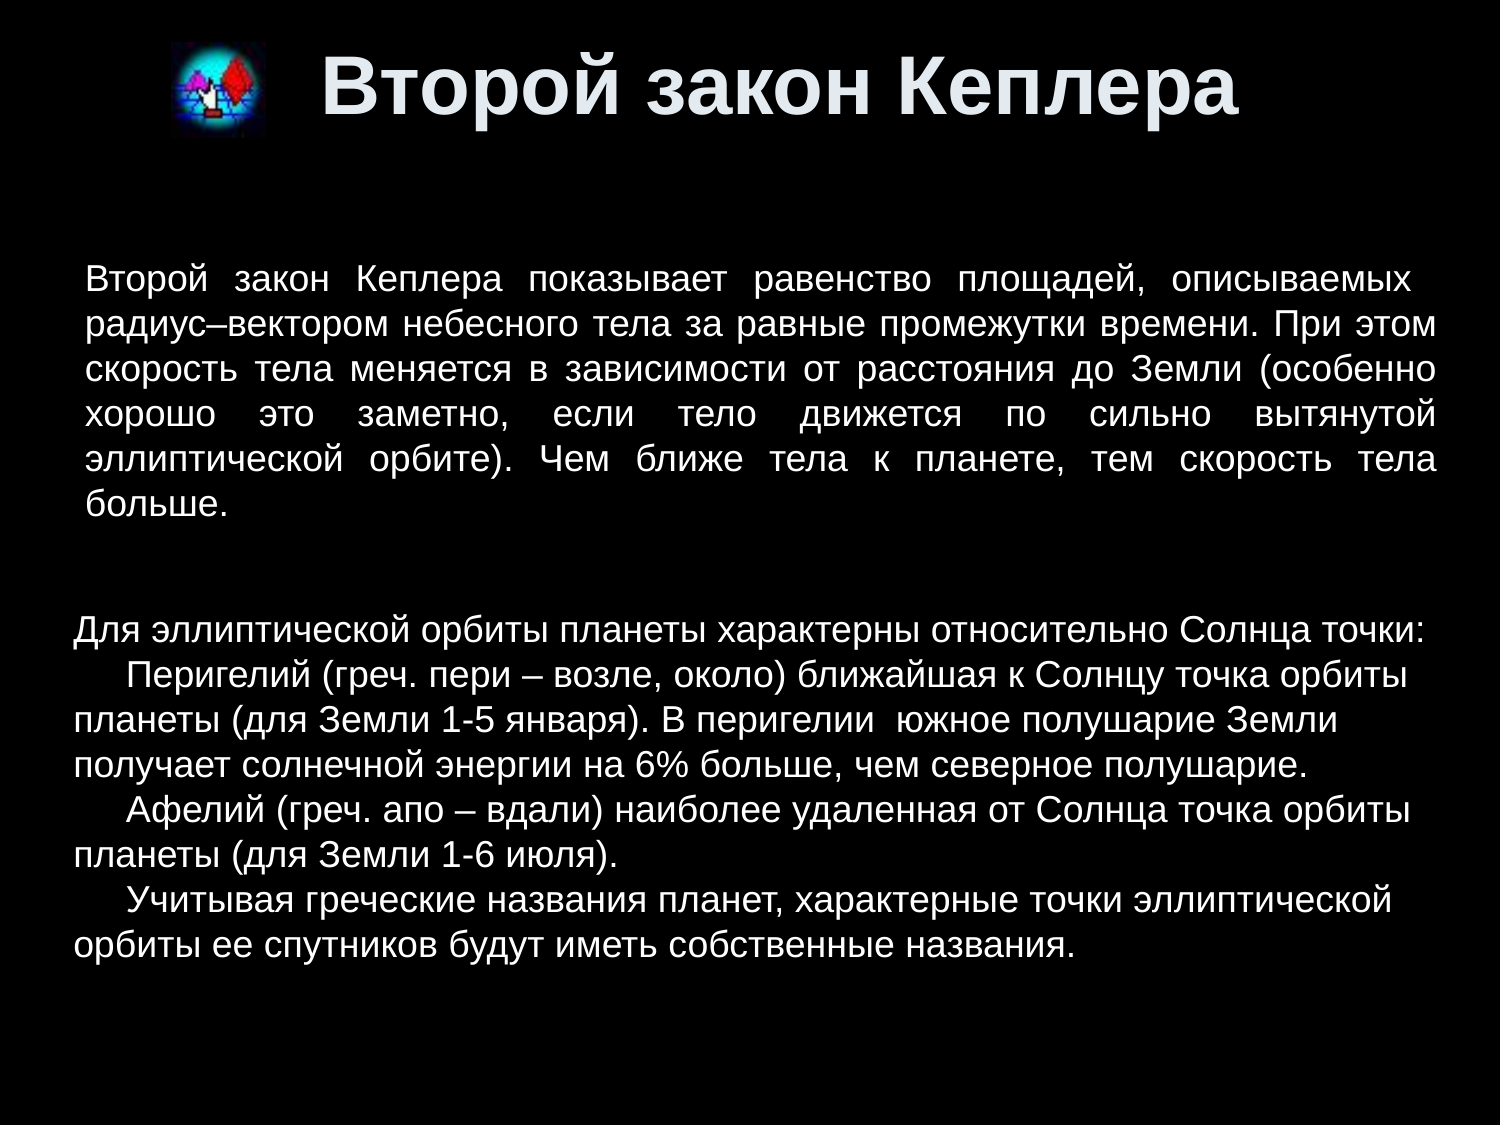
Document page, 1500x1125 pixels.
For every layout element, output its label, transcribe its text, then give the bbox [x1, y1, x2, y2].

text_box Второй закон Кеплера [105, 23, 1456, 161]
text_box Второй закон Кеплера показывает равенство площадей, описываемых радиус–вектором небесного тела за равные промежутки времени. При этом скорость тела меняется в зависимости от расстояния до Земли (особенно хорошо это заметно, если тело движется по сильно вытянутой эллиптической орбите). Чем ближе тела к планете, тем скорость тела больше. [70, 246, 1453, 532]
picture [170, 42, 266, 138]
text_box Для эллиптической орбиты планеты характерны относительно Солнца точки: Перигелий (греч. пери – возле, около) ближайшая к Солнцу точка орбиты планеты (для Земли 1-5 января). В перигелии южное полушарие Земли получает солнечной энергии на 6% больше, чем северное полушарие. Афелий (греч. апо – вдали) наиболее удаленная от Солнца точка орбиты планеты (для Земли 1-6 июля). Учитывая греческие названия планет, характерные точки эллиптической орбиты ее спутников будут иметь собственные названия. [58, 597, 1500, 973]
